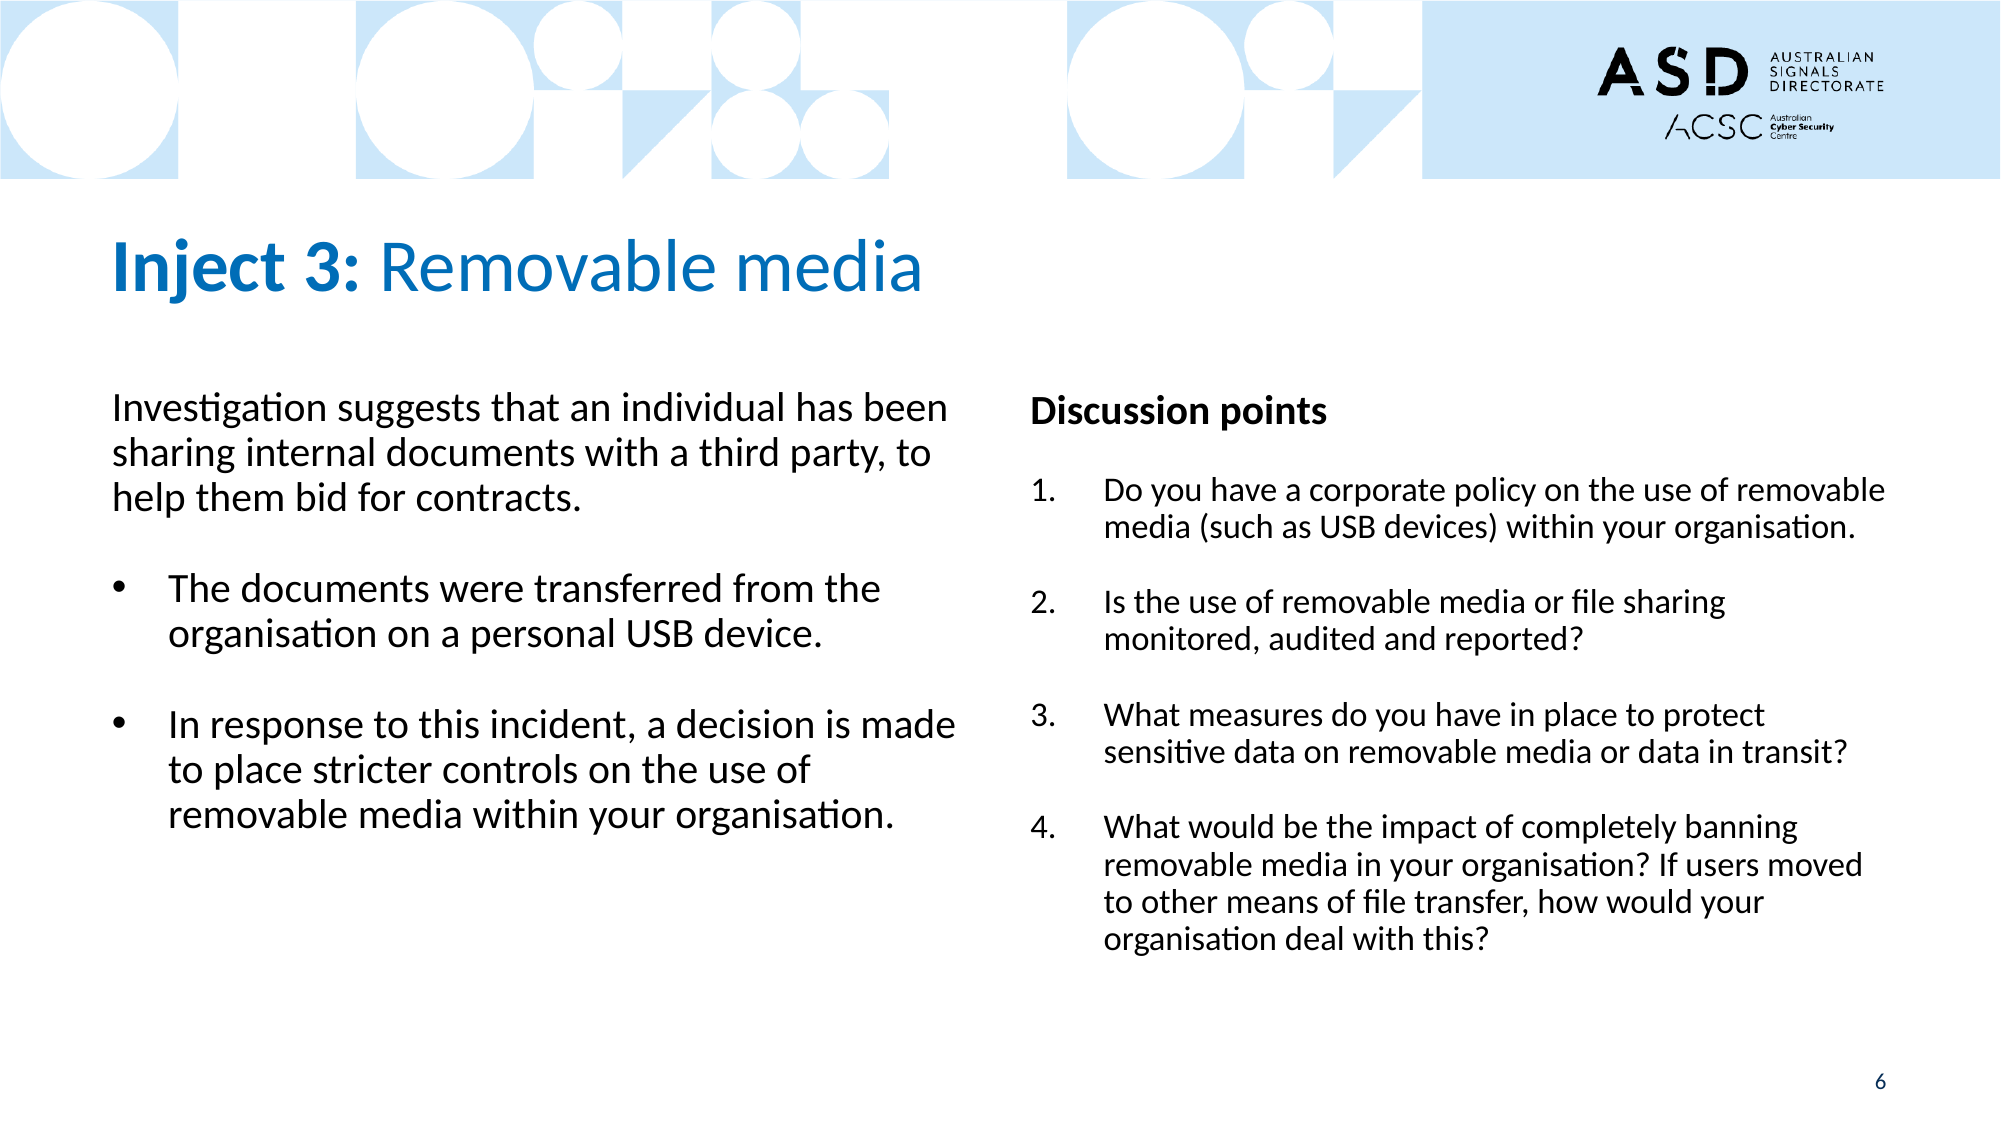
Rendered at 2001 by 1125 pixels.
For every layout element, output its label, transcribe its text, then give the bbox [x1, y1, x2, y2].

picture [0, 0, 2001, 179]
list Investigation suggests that an individual has been sharing internal documents with a third party, to help them bid for contracts. The documents were transferred from the organisation on a personal USB device. In response to this incident, a decision is made to place stricter controls on the use of removable media within your organisation. [96, 378, 983, 1007]
slide_number 6 [1799, 1050, 1902, 1111]
title Inject 3: Removable media [96, 207, 1902, 328]
list Discussion points Do you have a corporate policy on the use of removable media (such as USB devices) within your organisation. Is the use of removable media or file sharing monitored, audited and reported? What measures do you have in place to protect sensitive data on removable media or data in transit? What would be the impact of completely banning removable media in your organisation? If users moved to other means of file transfer, how would your organisation deal with this? [1015, 380, 1902, 1010]
